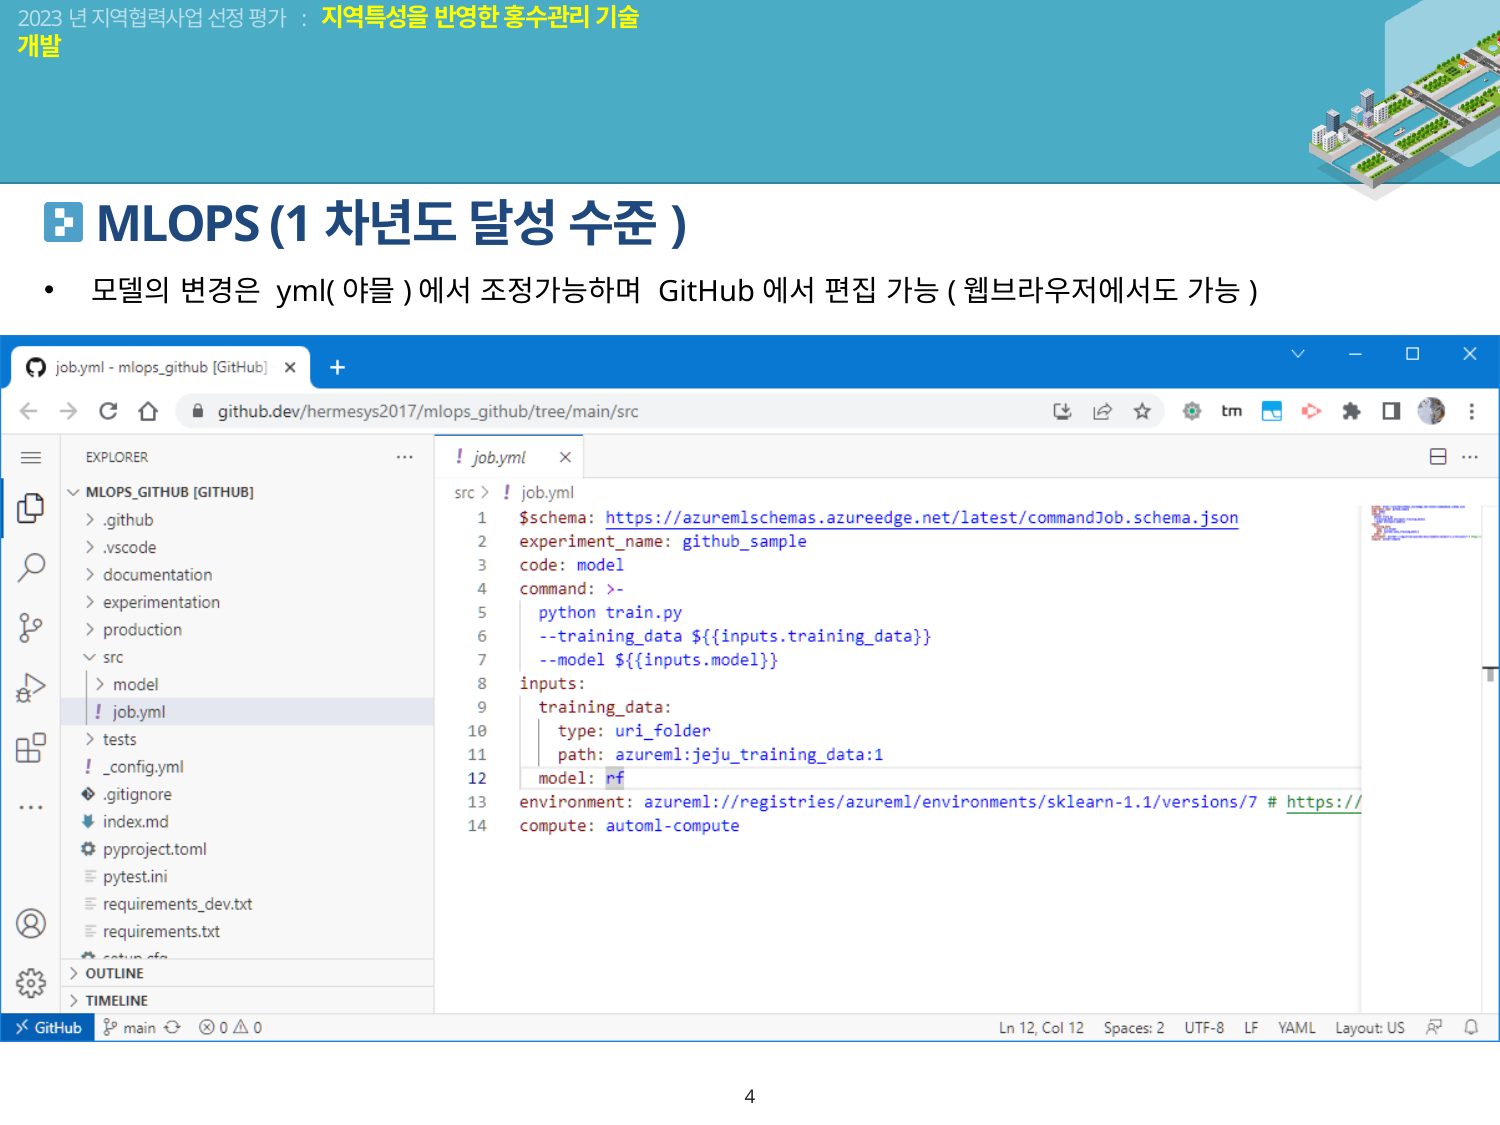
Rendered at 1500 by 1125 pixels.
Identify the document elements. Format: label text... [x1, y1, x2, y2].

text_box MLOPS (1차년도 달성 수준) [29, 184, 1435, 260]
picture [44, 202, 83, 242]
picture [0, 334, 1500, 1042]
text_box 모델의 변경은 yml(야믈)에서 조정가능하며 GitHub에서 편집 가능(웹브라우저에서도 가능) [29, 264, 1471, 315]
picture [1309, 30, 1500, 201]
